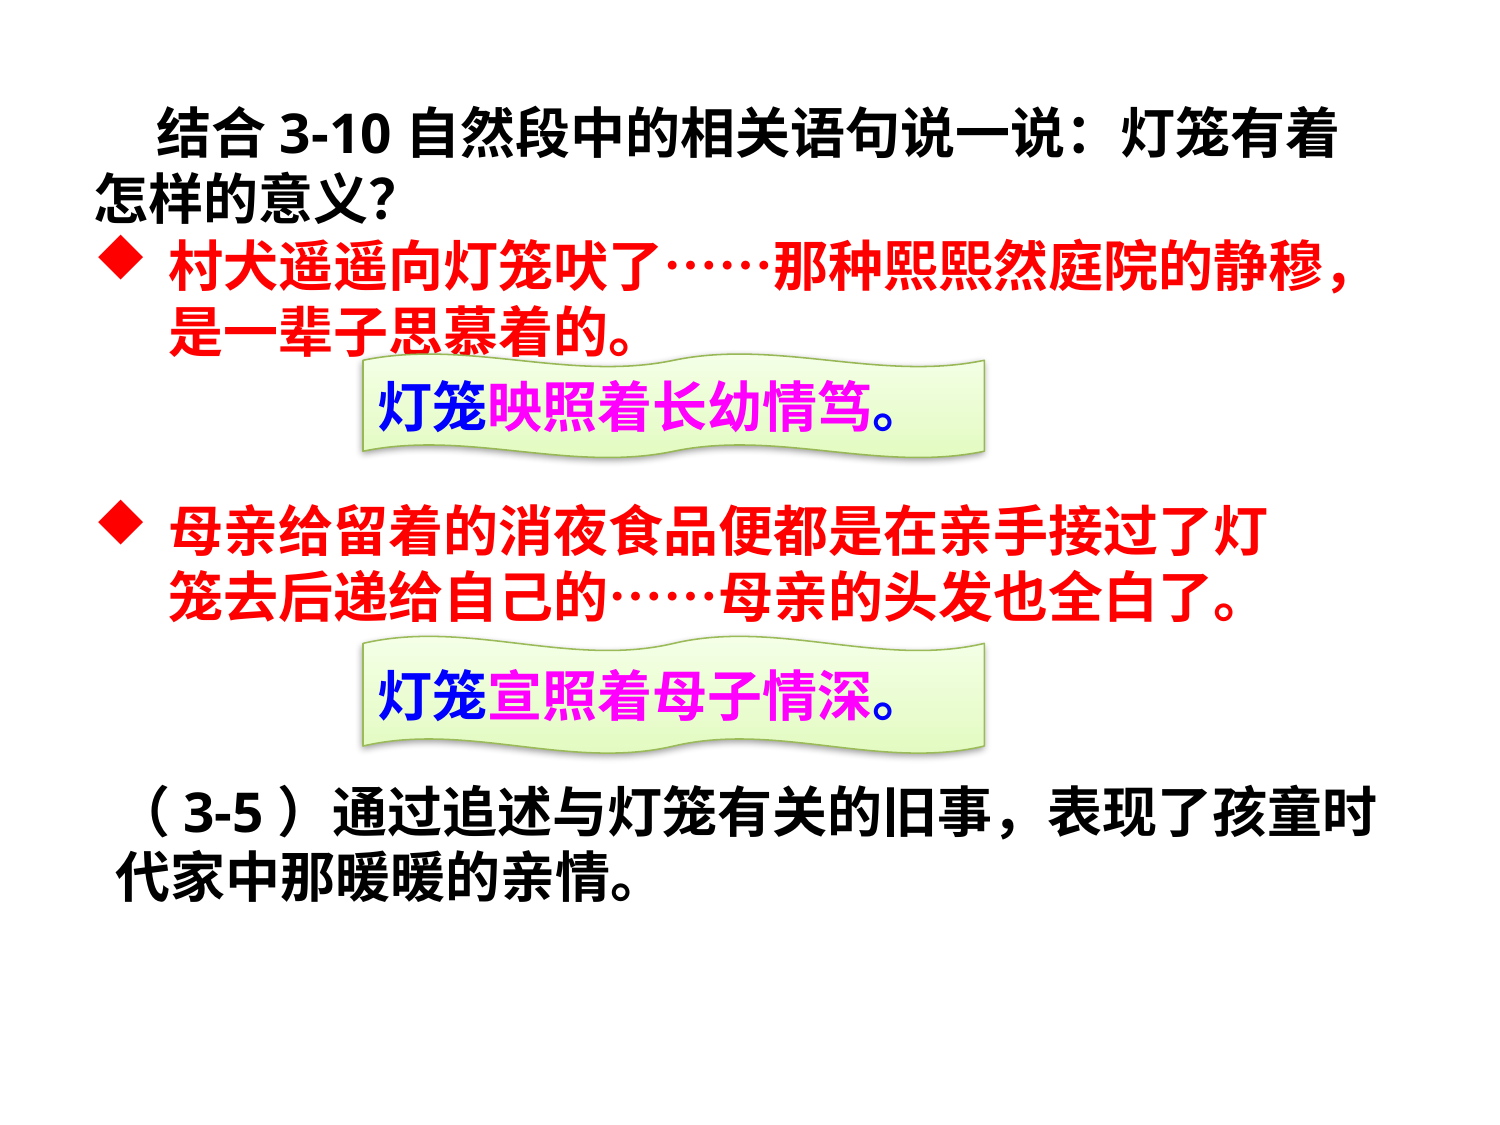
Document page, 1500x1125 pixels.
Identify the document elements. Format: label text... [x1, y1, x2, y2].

text_box （3-5）通过追述与灯笼有关的旧事，表现了孩童时代家中那暖暖的亲情。 [100, 769, 1402, 917]
text_box 结合3-10自然段中的相关语句说一说：灯笼有着怎样的意义？ [78, 91, 1359, 224]
text_box 村犬遥遥向灯笼吠了……那种熙熙然庭院的静穆，是一辈子思慕着的。 [78, 224, 1359, 371]
text_box 灯笼映照着长幼情笃。 [362, 353, 986, 459]
text_box 灯笼宣照着母子情深。 [362, 635, 986, 754]
text_box 母亲给留着的消夜食品便都是在亲手接过了灯笼去后递给自己的……母亲的头发也全白了。 [78, 488, 1320, 636]
